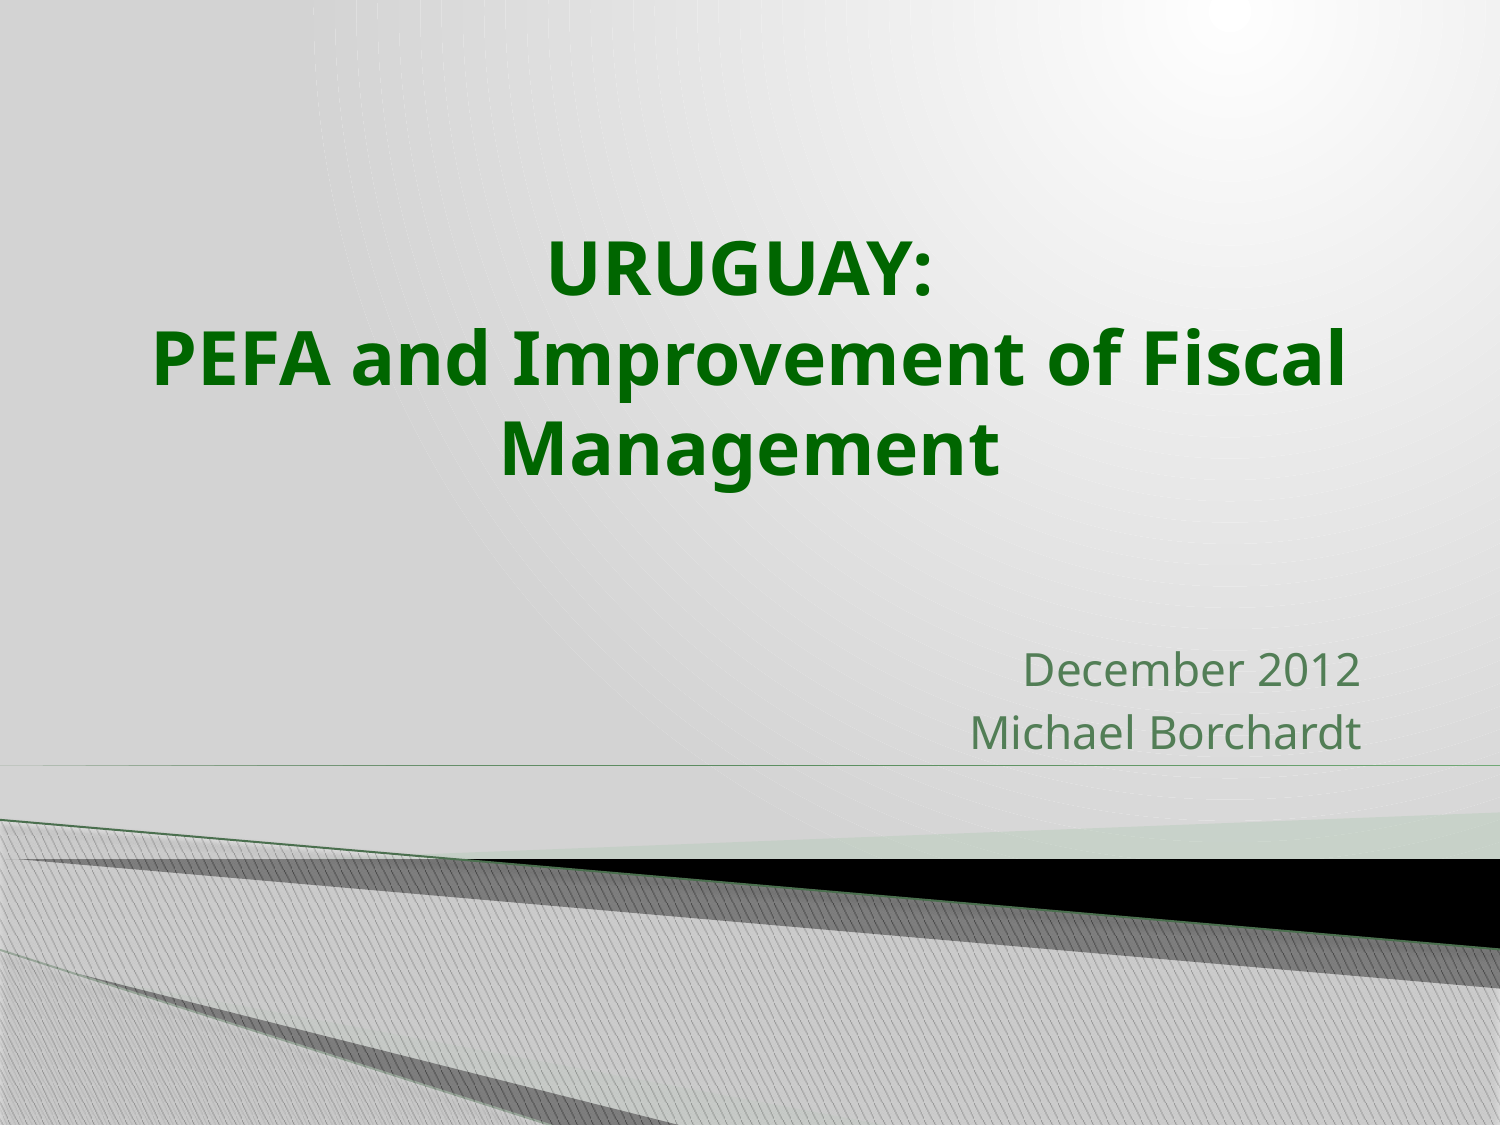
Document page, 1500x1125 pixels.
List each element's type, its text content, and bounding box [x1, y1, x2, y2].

picture [5, 859, 1500, 989]
subtitle December 2012 Michael Borchardt [105, 632, 1381, 837]
title URUGUAY: PEFA and Improvement of Fiscal Management [112, 210, 1388, 588]
picture [92, 977, 679, 1125]
